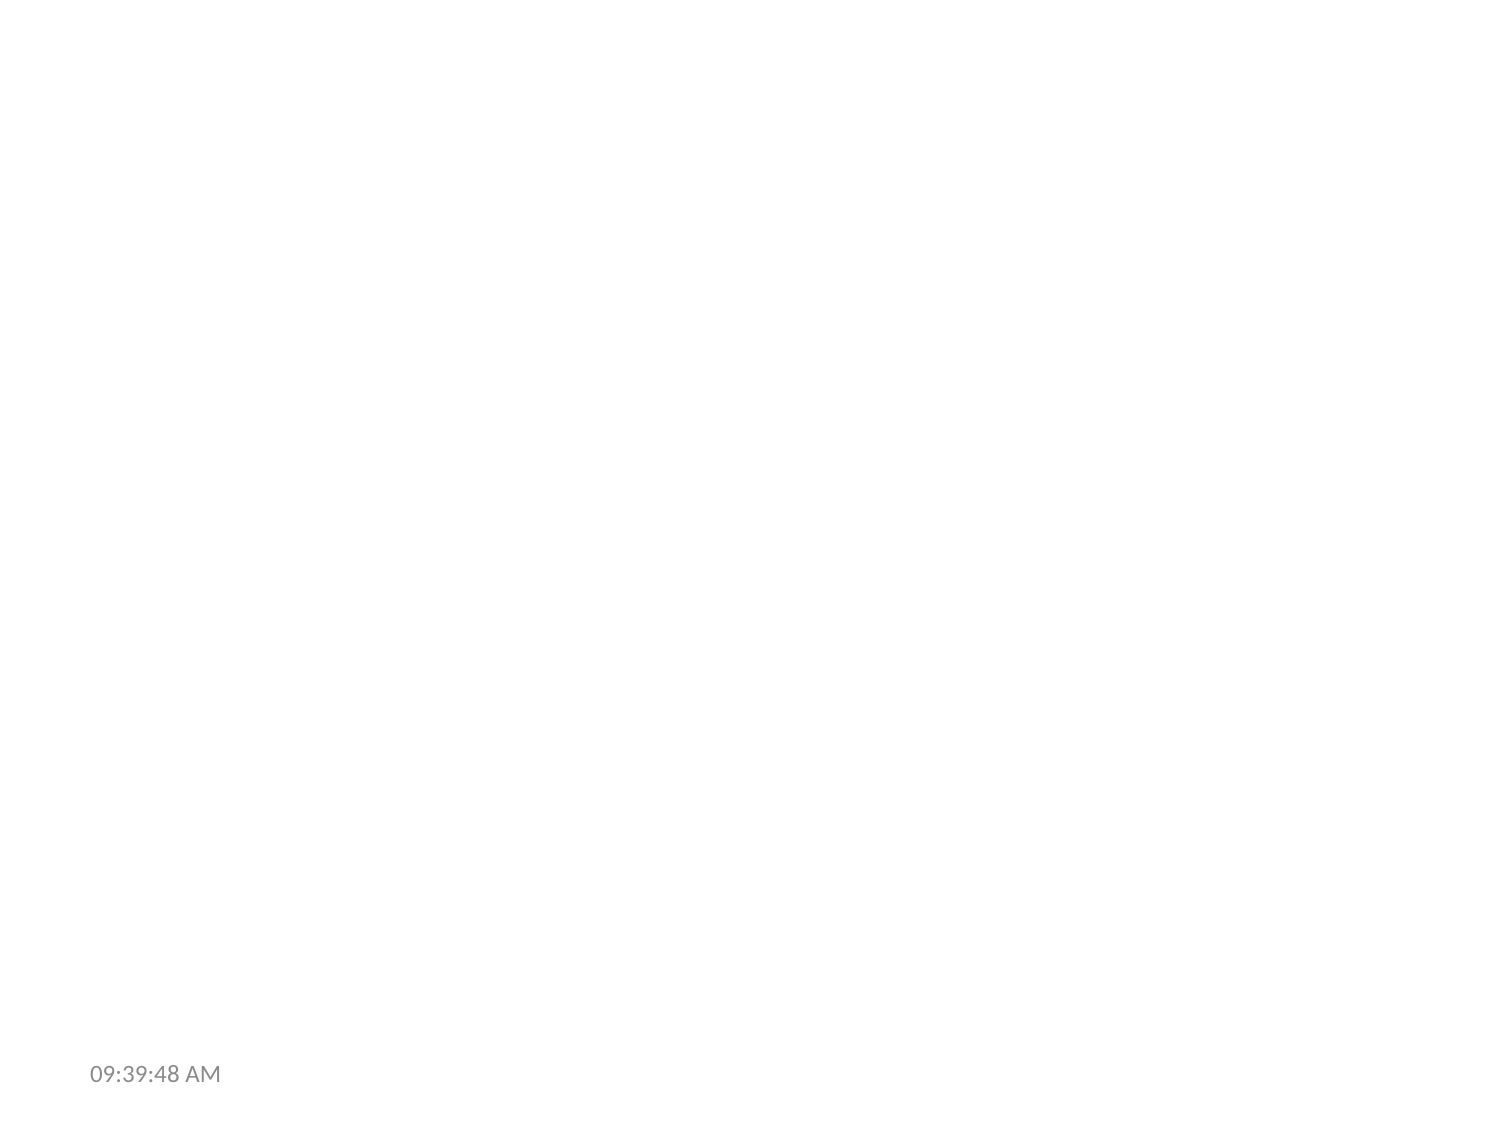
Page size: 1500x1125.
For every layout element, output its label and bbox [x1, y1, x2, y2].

slide_number [75, 1042, 425, 1103]
